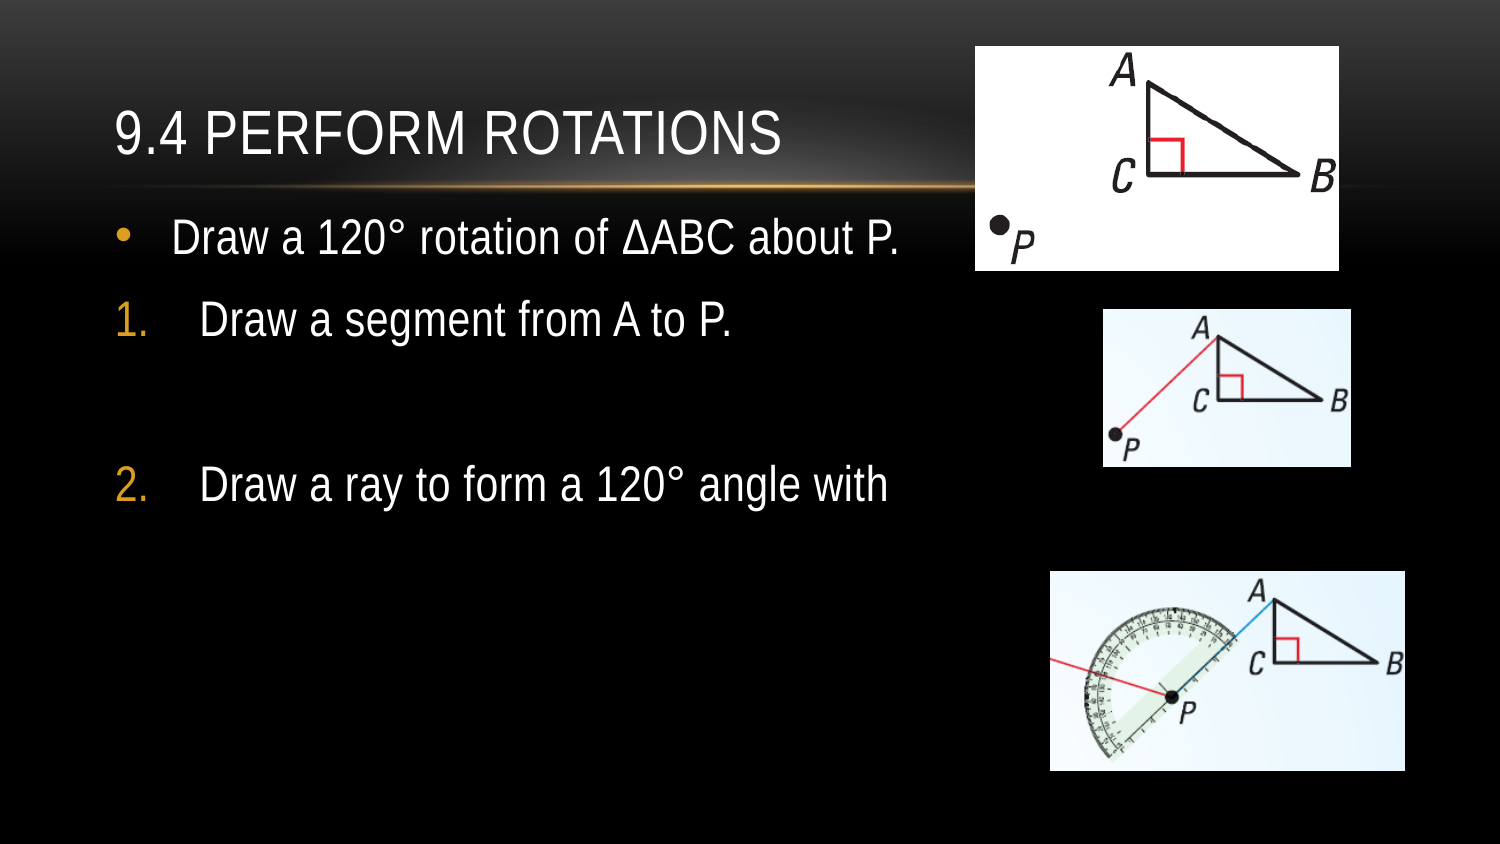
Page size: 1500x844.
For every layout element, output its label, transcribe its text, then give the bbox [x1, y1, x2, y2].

picture [0, 0, 1497, 300]
picture [1103, 309, 1351, 467]
picture [1049, 571, 1405, 772]
title 9.4 Perform Rotations [99, 33, 1400, 175]
